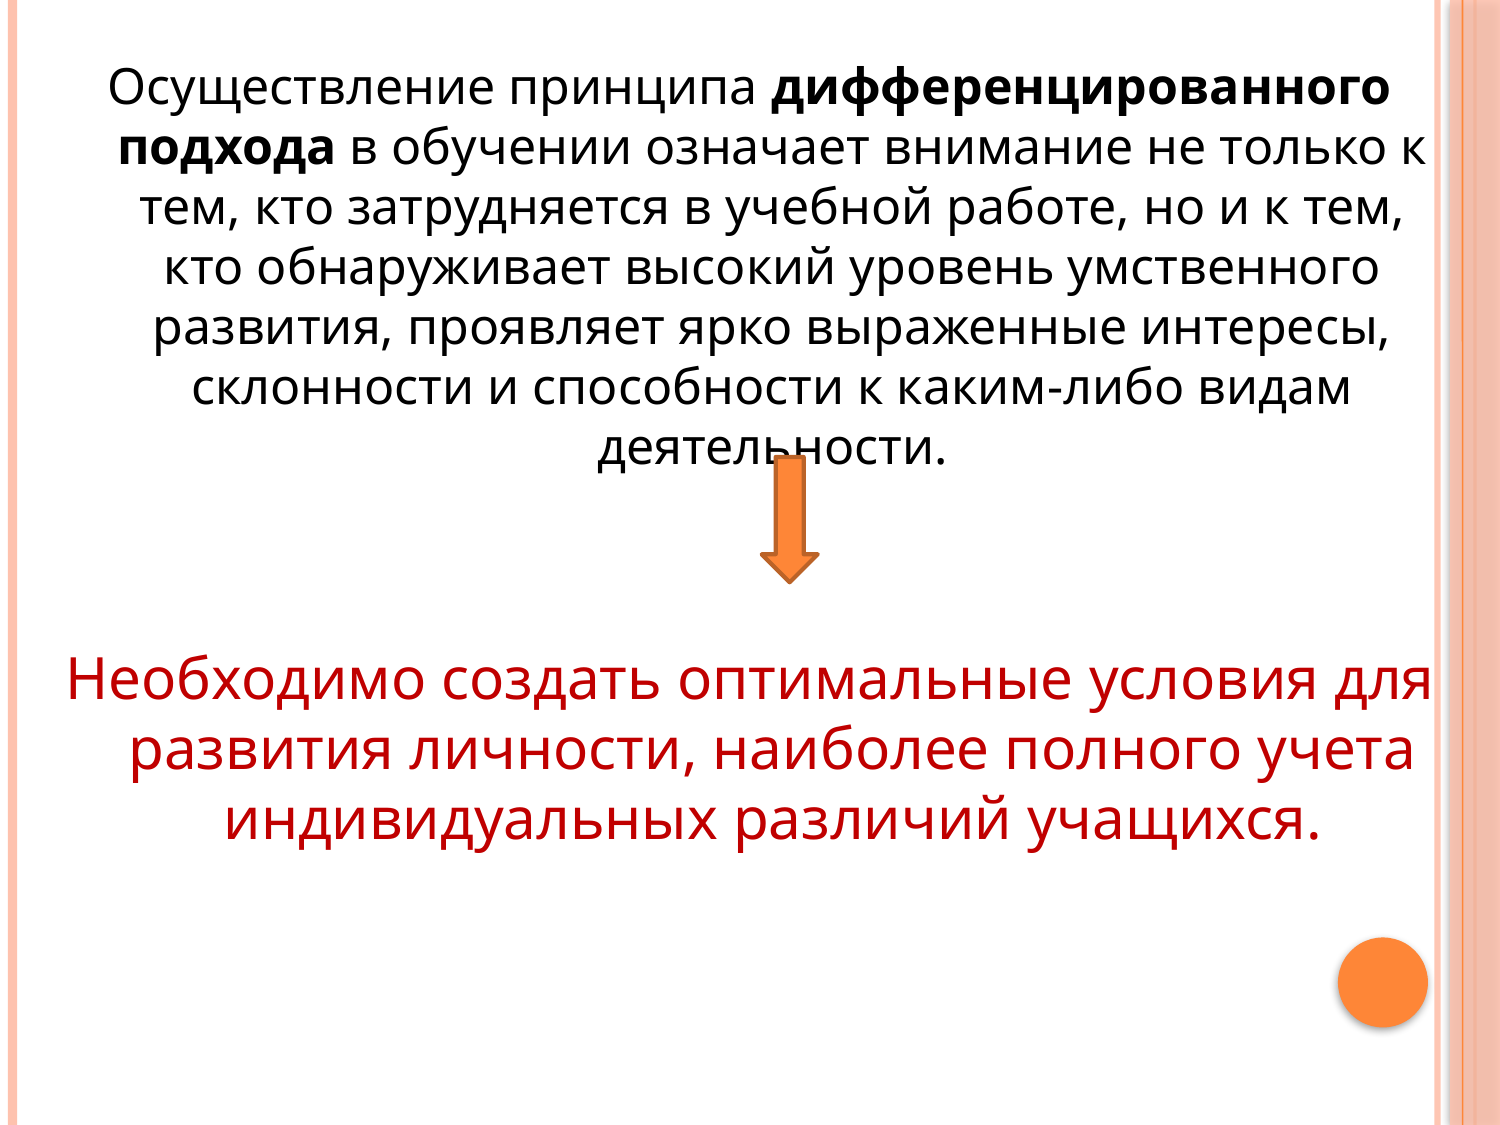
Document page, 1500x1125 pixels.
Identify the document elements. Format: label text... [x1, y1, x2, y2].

list Осуществление принципа дифференцированного подхода в обучении означает внимание не только к тем, кто затрудняется в учебной работе, но и к тем, кто обнаруживает высокий уровень умственного развития, проявляет ярко выраженные интересы, склонности и способности к каким-либо видам деятельности. Необходимо создать оптимальные условия для развития личности, наиболее полного учета индивидуальных различий учащихся. [35, 46, 1465, 1079]
text_box [759, 454, 820, 585]
